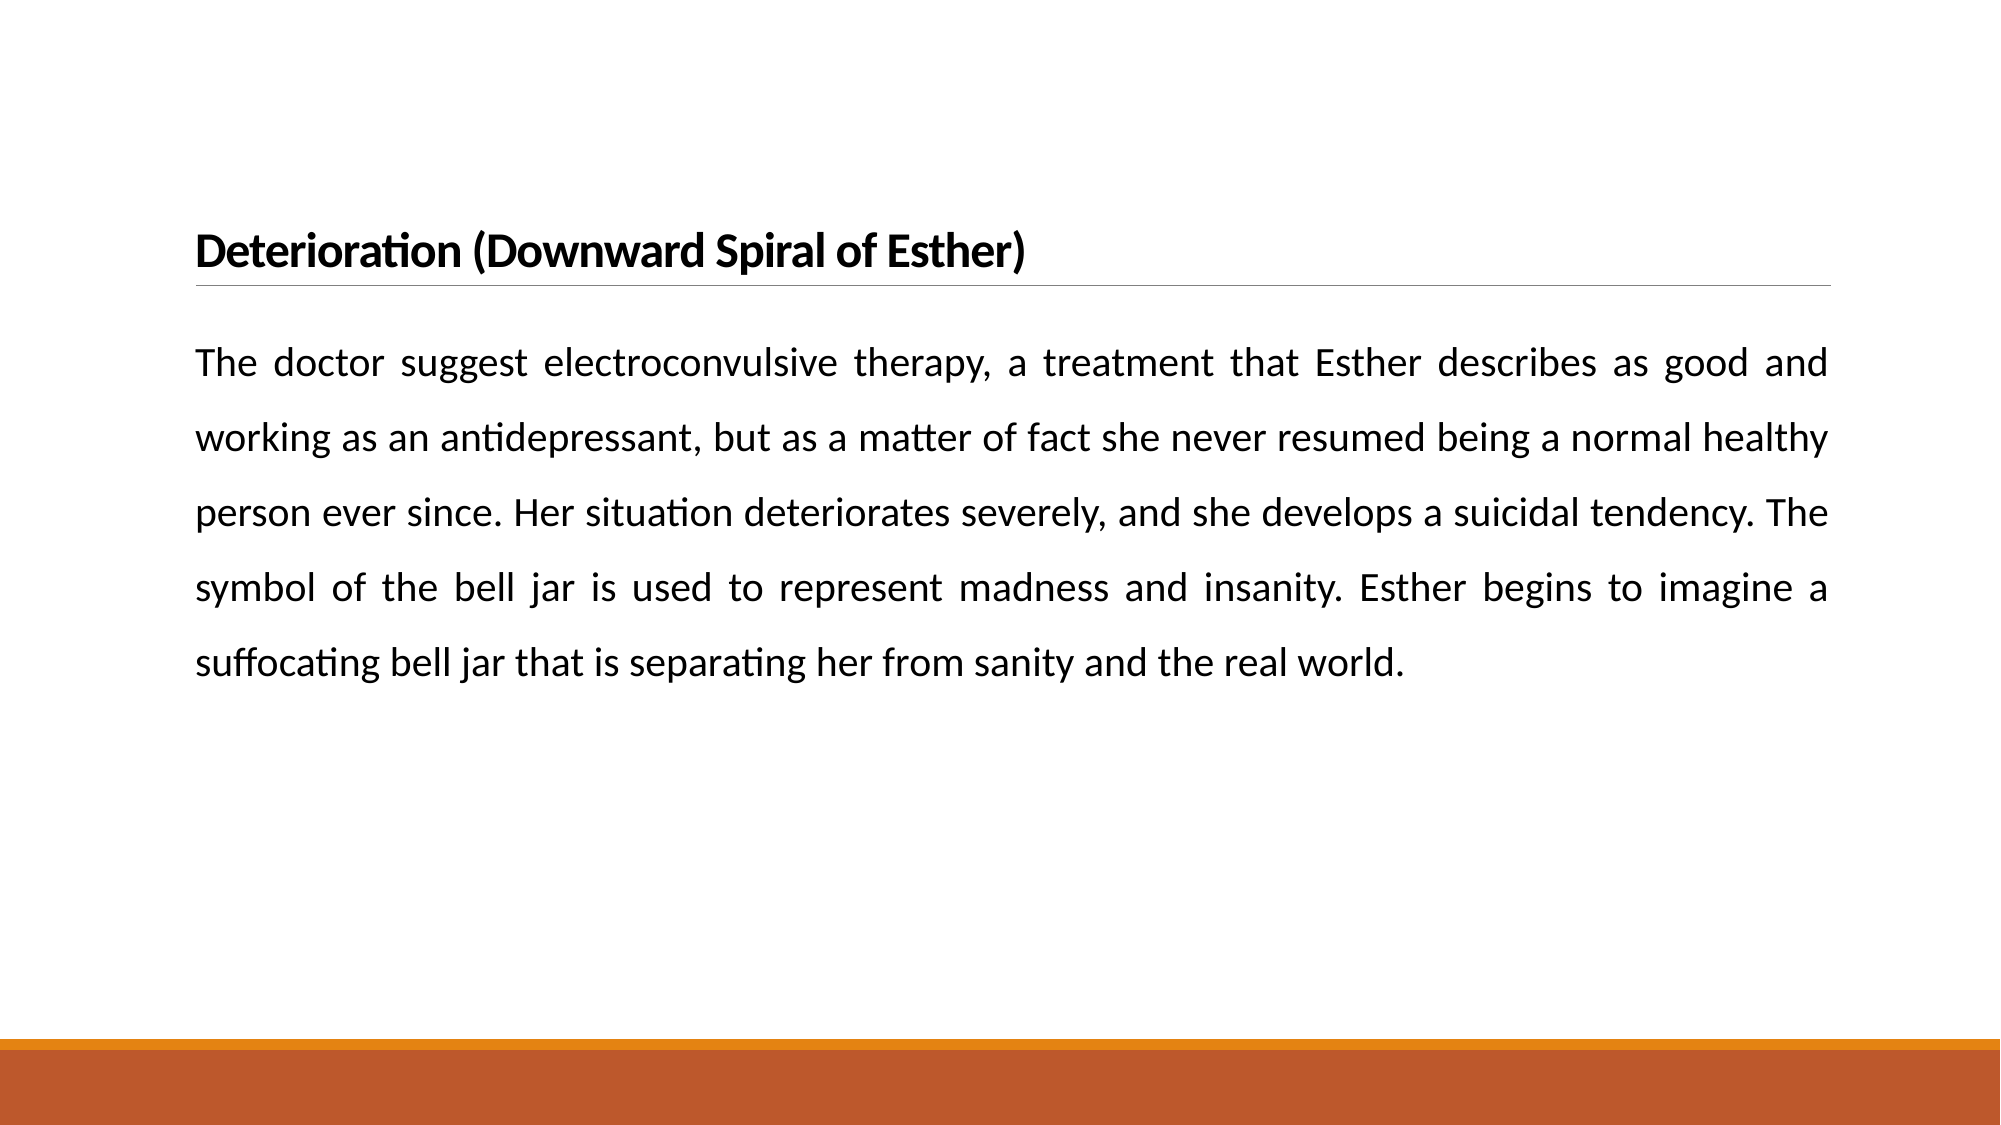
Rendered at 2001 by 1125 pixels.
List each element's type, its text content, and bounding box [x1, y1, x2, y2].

list The doctor suggest electroconvulsive therapy, a treatment that Esther describes as good and working as an antidepressant, but as a matter of fact she never resumed being a normal healthy person ever since. Her situation deteriorates severely, and she develops a suicidal tendency. The symbol of the bell jar is used to represent madness and insanity. Esther begins to imagine a suffocating bell jar that is separating her from sanity and the real world. [180, 302, 1830, 963]
title Deterioration (Downward Spiral of Esther) [180, 47, 1830, 285]
